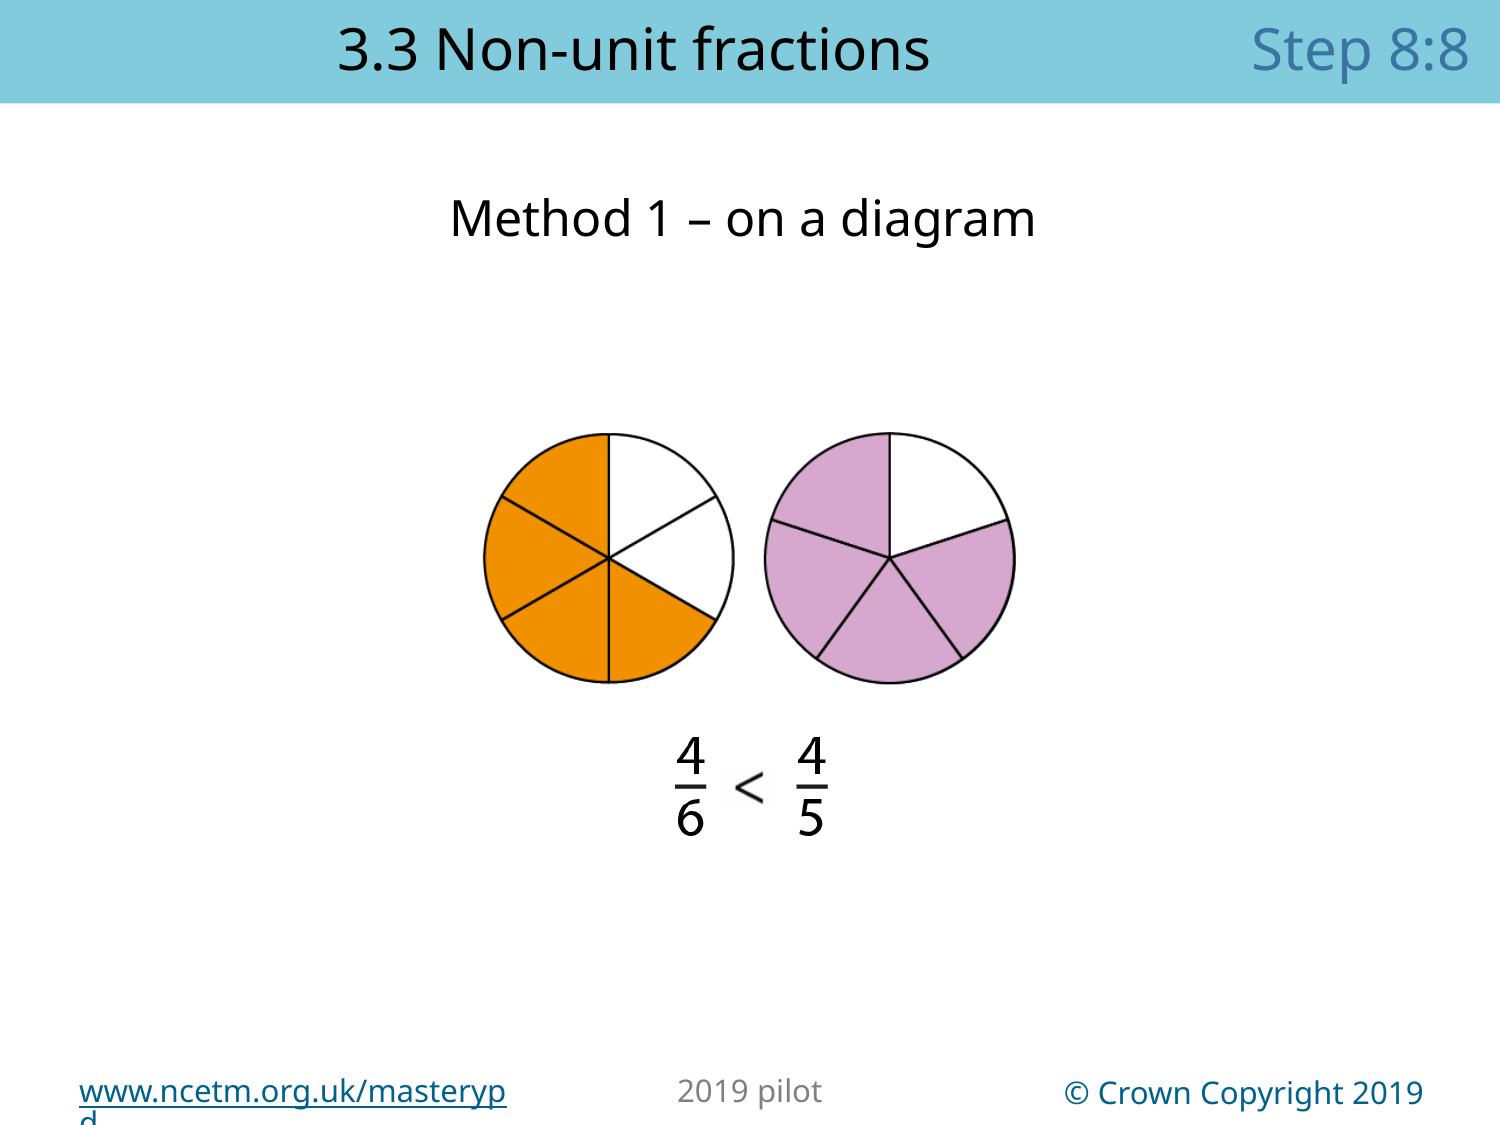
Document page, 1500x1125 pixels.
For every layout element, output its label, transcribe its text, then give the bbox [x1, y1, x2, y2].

picture [526, 715, 974, 849]
picture [476, 432, 1047, 712]
text_box Method 1 – on a diagram [0, 179, 1500, 254]
list 3.3 Non-unit fractions Step 8:8 [0, 0, 1500, 104]
